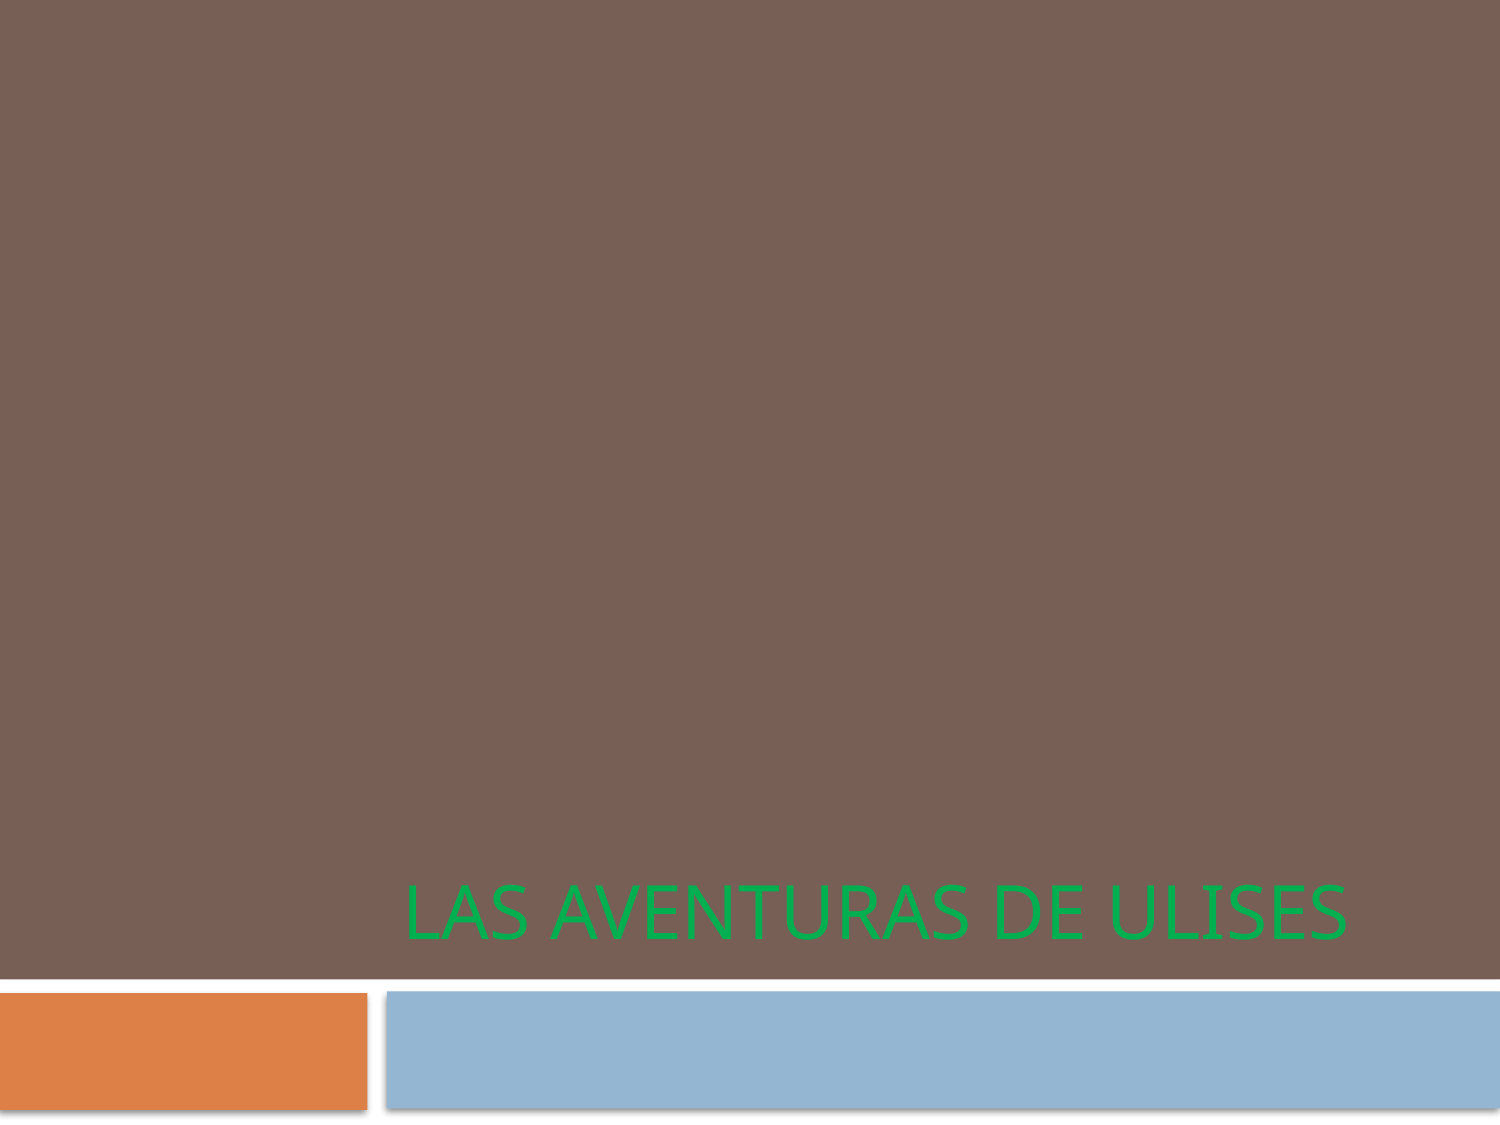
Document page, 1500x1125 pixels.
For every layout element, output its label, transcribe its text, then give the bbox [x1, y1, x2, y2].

title Las aventuras de Ulises [387, 662, 1450, 963]
